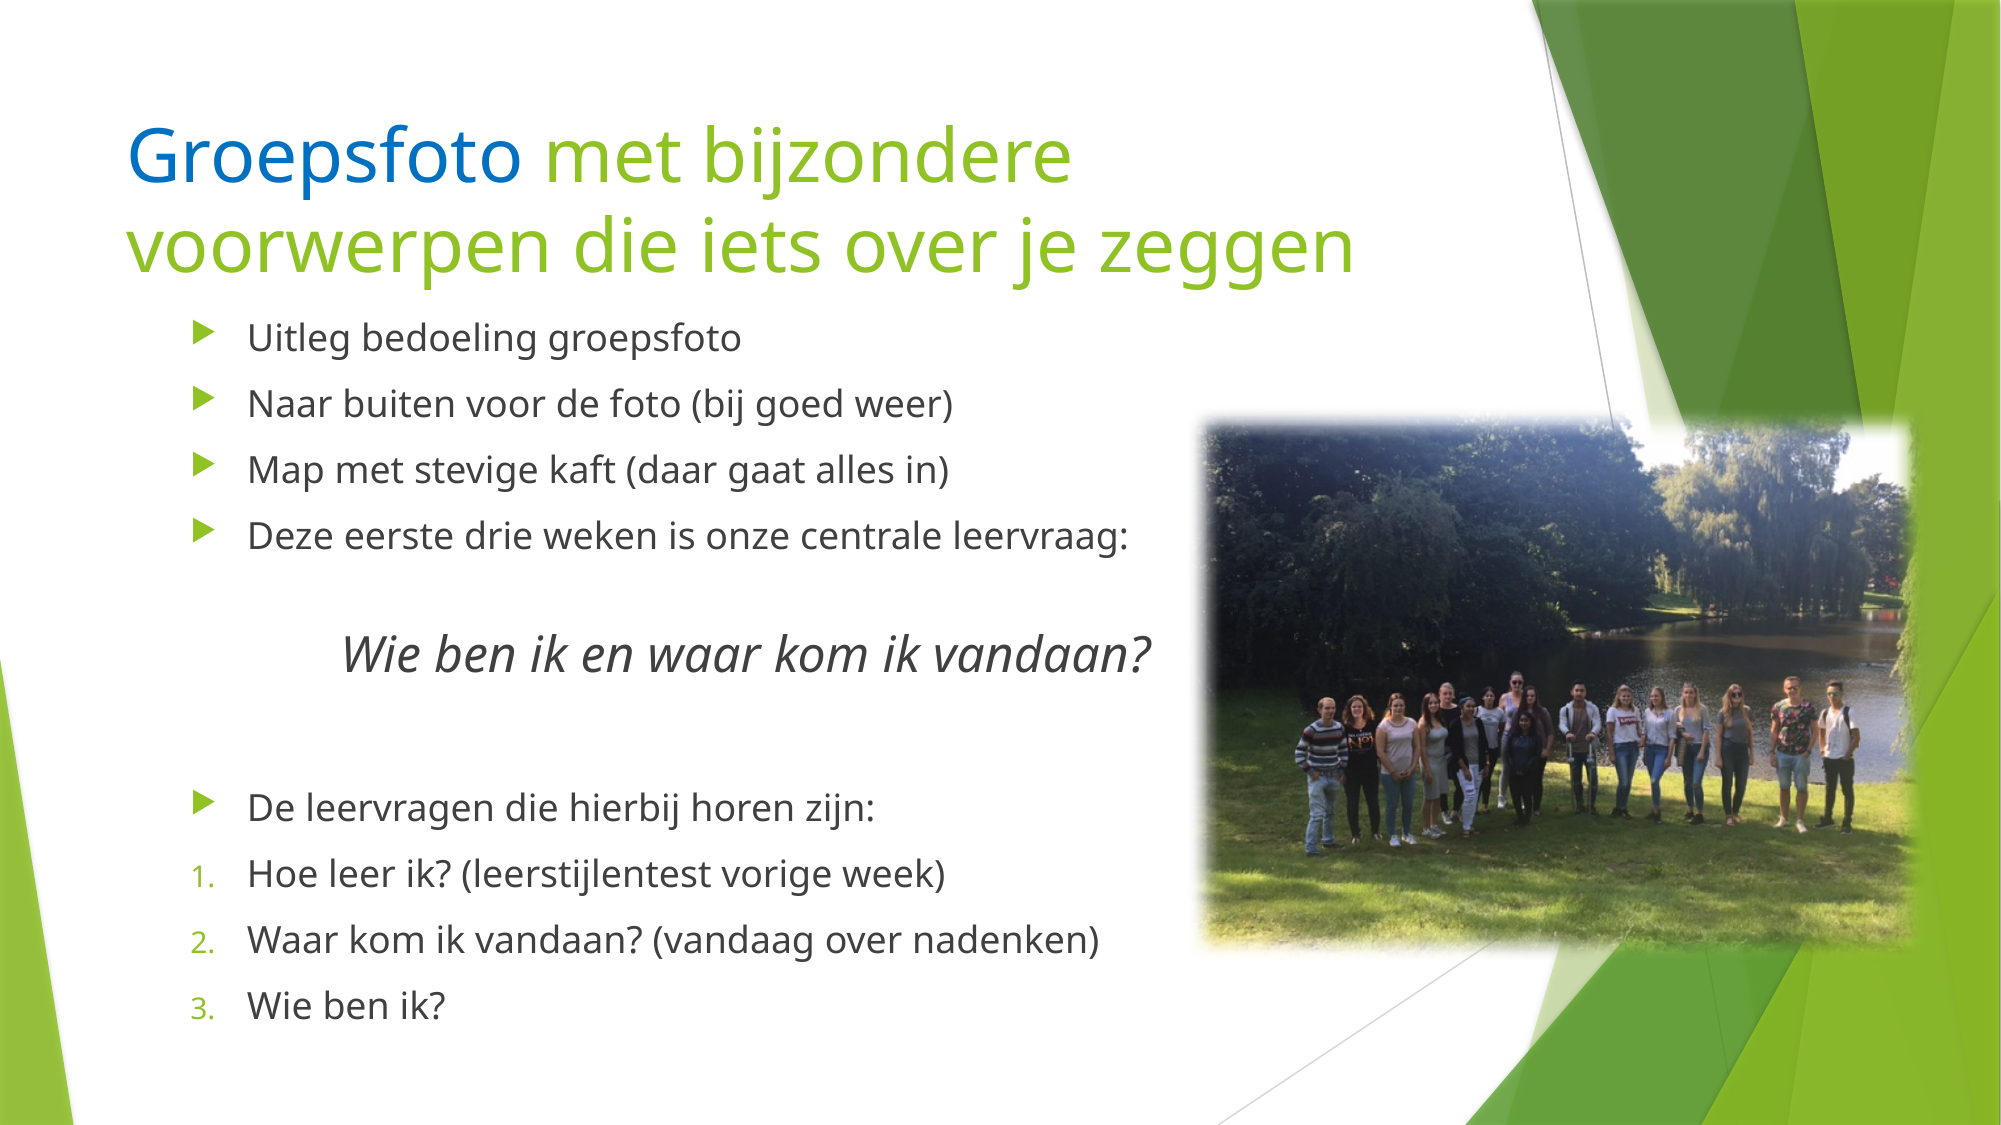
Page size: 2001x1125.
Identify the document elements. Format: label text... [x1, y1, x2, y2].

title Groepsfoto met bijzondere voorwerpen die iets over je zeggen [111, 99, 1522, 317]
picture [1186, 406, 1927, 962]
list Uitleg bedoeling groepsfoto Naar buiten voor de foto (bij goed weer) Map met stevige kaft (daar gaat alles in) Deze eerste drie weken is onze centrale leervraag: Wie ben ik en waar kom ik vandaan? De leervragen die hierbij horen zijn: Hoe leer ik? (leerstijlentest vorige week) Waar kom ik vandaan? (vandaag over nadenken) Wie ben ik? [175, 306, 1826, 1061]
